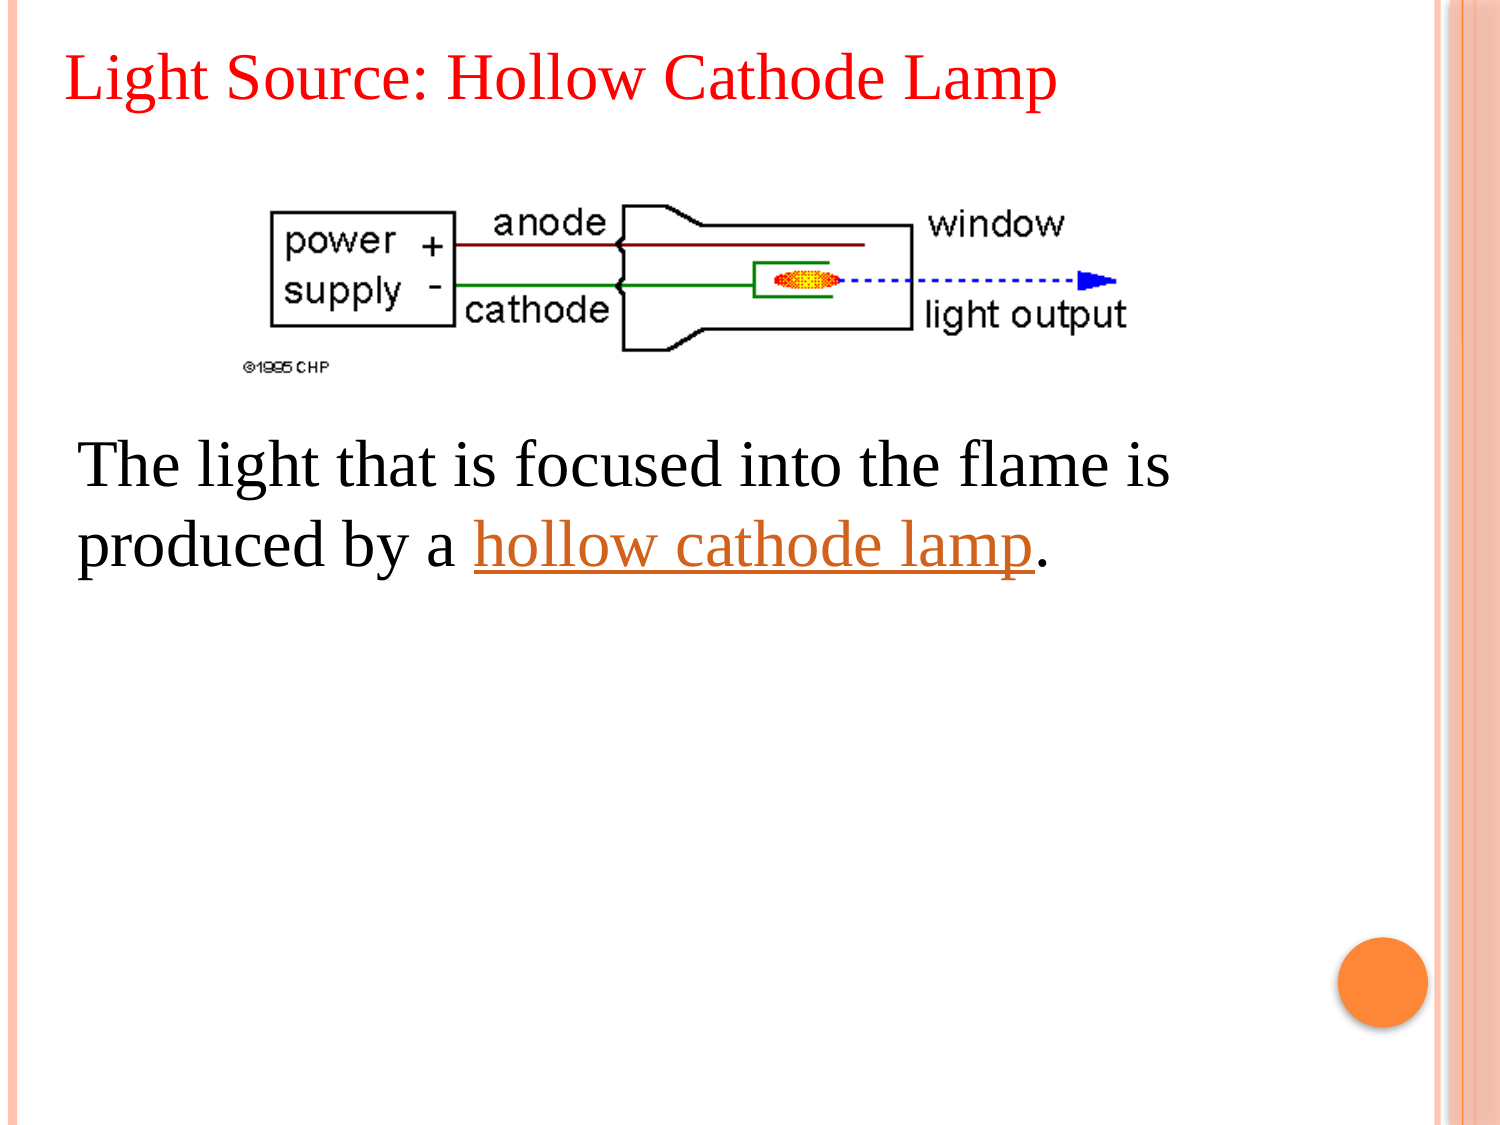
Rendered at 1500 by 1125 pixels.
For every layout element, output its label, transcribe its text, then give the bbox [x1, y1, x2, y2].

picture [236, 174, 1151, 379]
text_box The light that is focused into the flame is produced by a hollow cathode lamp. [62, 412, 1388, 588]
text_box Light Source: Hollow Cathode Lamp [49, 24, 1400, 125]
